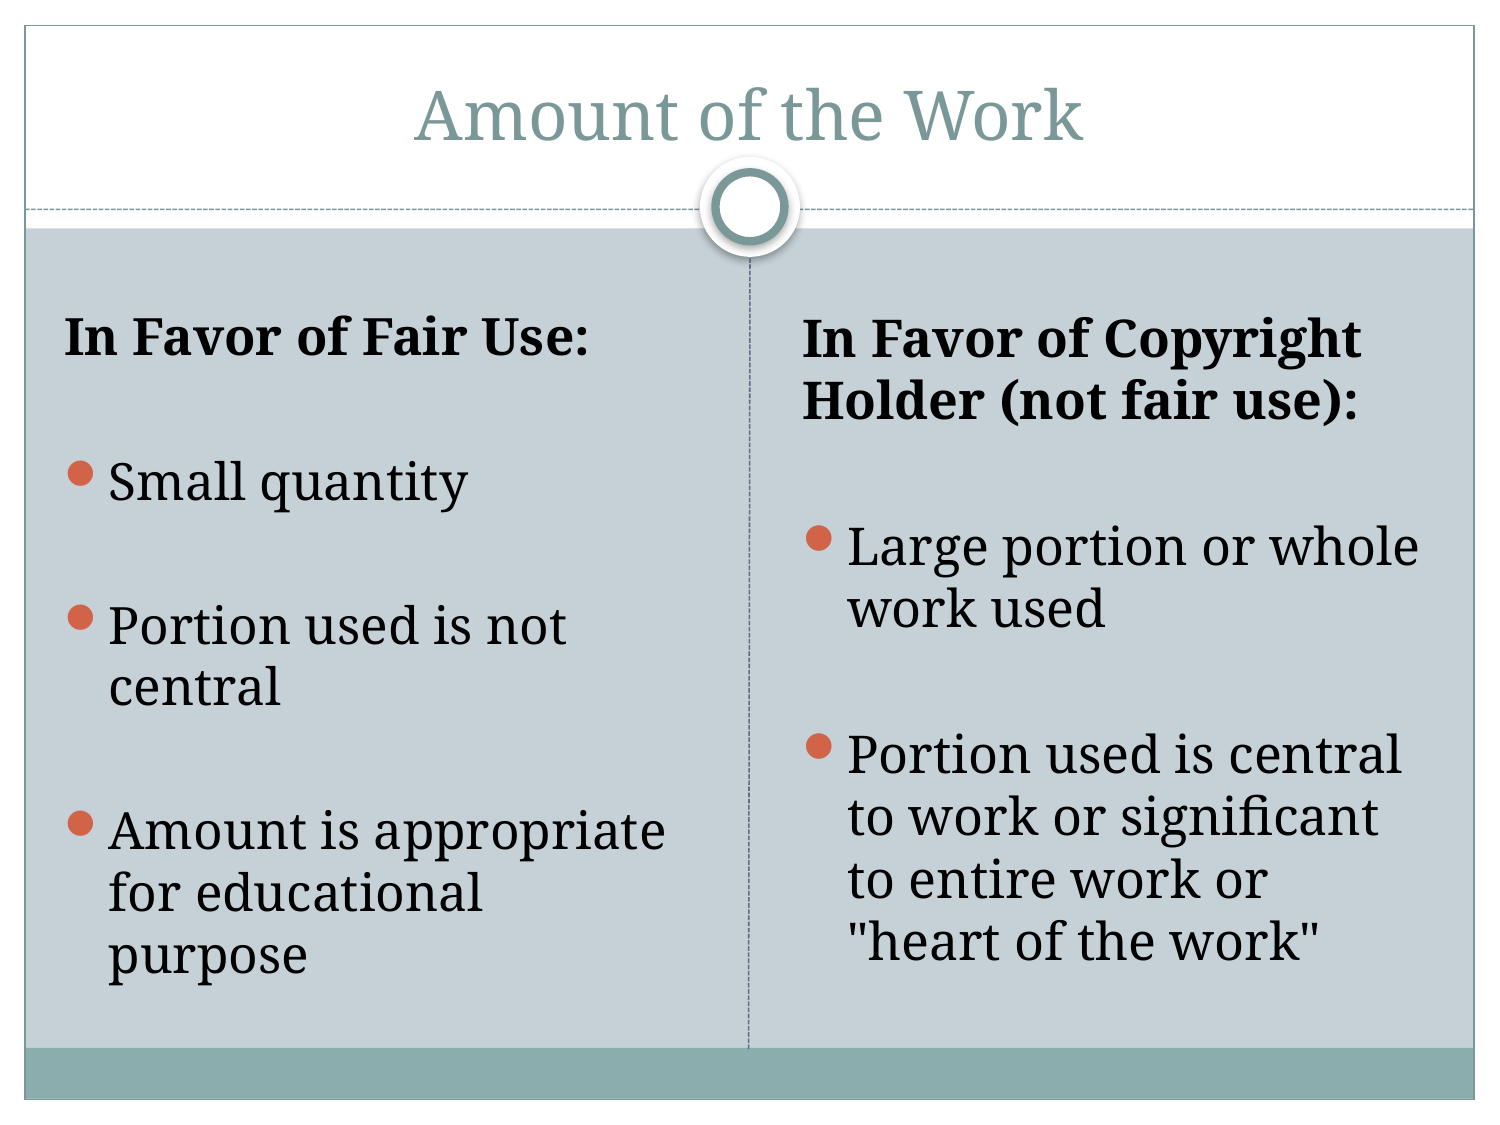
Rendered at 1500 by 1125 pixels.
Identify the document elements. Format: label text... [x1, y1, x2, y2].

list In Favor of Copyright Holder (not fair use): Large portion or whole work used Portion used is central to work or significant to entire work or "heart of the work" [787, 224, 1450, 993]
list In Favor of Fair Use: Small quantity Portion used is not central Amount is appropriate for educational purpose [49, 224, 712, 993]
title Amount of the Work [49, 37, 1450, 162]
